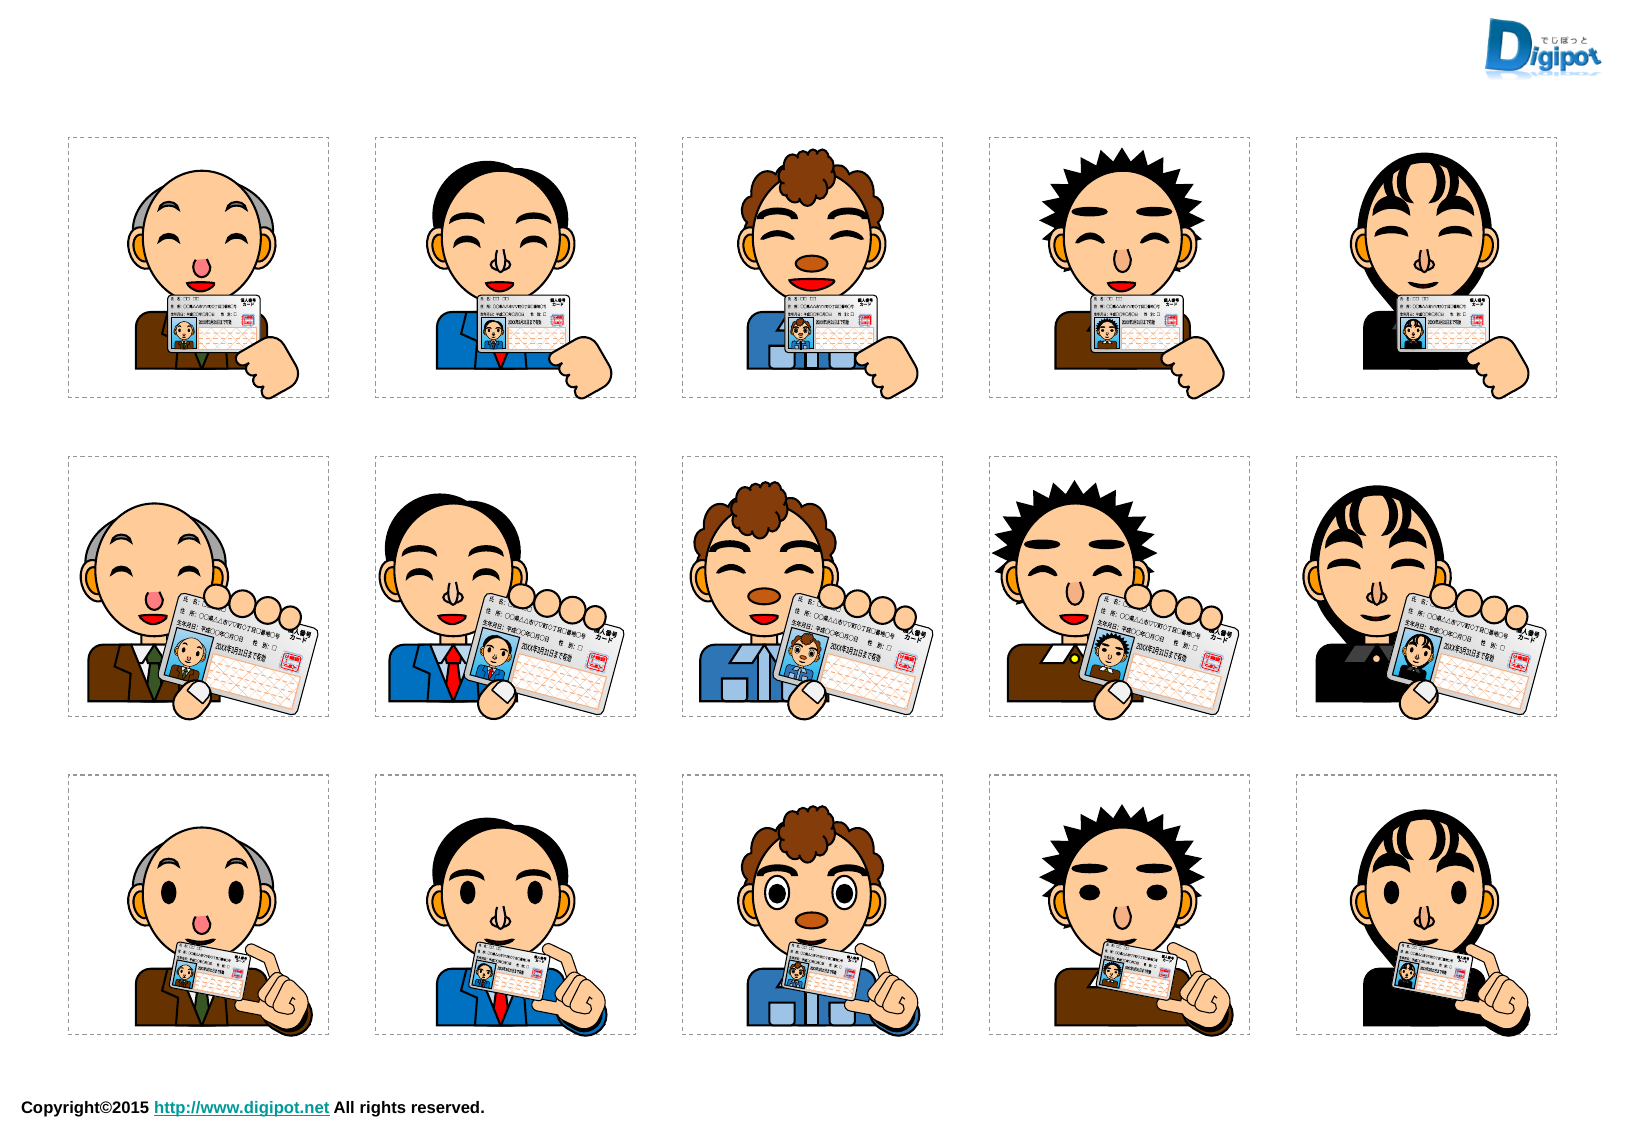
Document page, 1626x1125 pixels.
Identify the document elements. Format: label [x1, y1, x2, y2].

text_box [1351, 153, 1524, 396]
text_box [128, 170, 294, 396]
picture [1485, 18, 1602, 82]
text_box [128, 827, 313, 1034]
text_box [1303, 486, 1538, 727]
text_box [427, 161, 607, 396]
text_box [1041, 805, 1234, 1034]
text_box [427, 818, 610, 1034]
text_box [993, 481, 1231, 727]
text_box [738, 149, 913, 396]
text_box [379, 494, 616, 727]
text_box [1351, 810, 1532, 1034]
text_box [738, 805, 922, 1034]
text_box [1041, 149, 1220, 396]
text_box [690, 481, 925, 727]
text_box [80, 503, 310, 727]
